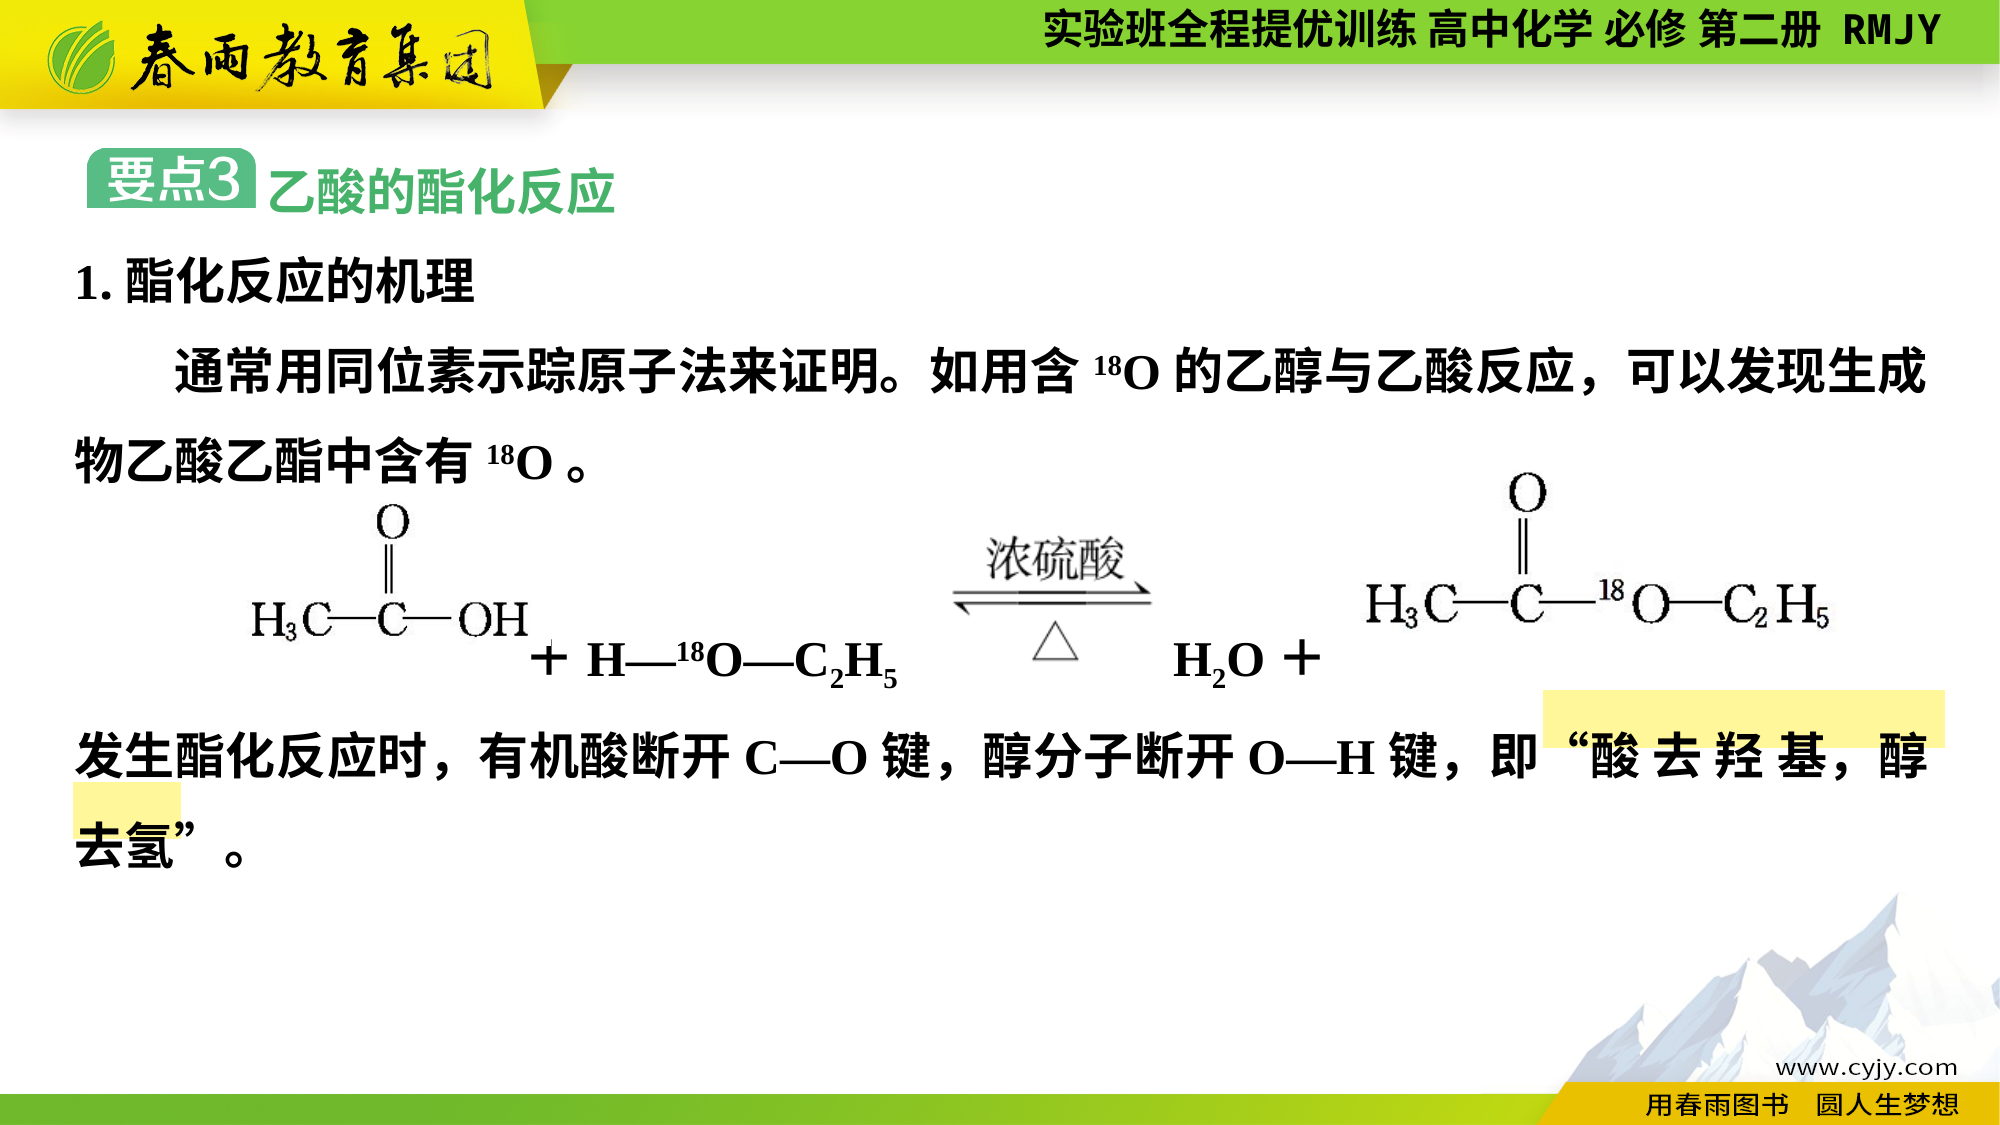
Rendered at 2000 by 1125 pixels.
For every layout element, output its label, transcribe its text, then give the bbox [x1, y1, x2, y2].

picture [0, 0, 2000, 1125]
list 乙酸的酯化反应 1.酯化反应的机理 通常用同位素示踪原子法来证明。如用含18O的乙醇与乙酸反应，可以发现生成物乙酸乙酯中含有18O。 ＋H—18O—C2H5 H2O＋ 发生酯化反应时，有机酸断开C—O键，醇分子断开O—H键，即“酸 去 羟 基，醇 去氢”。 [59, 122, 1944, 865]
